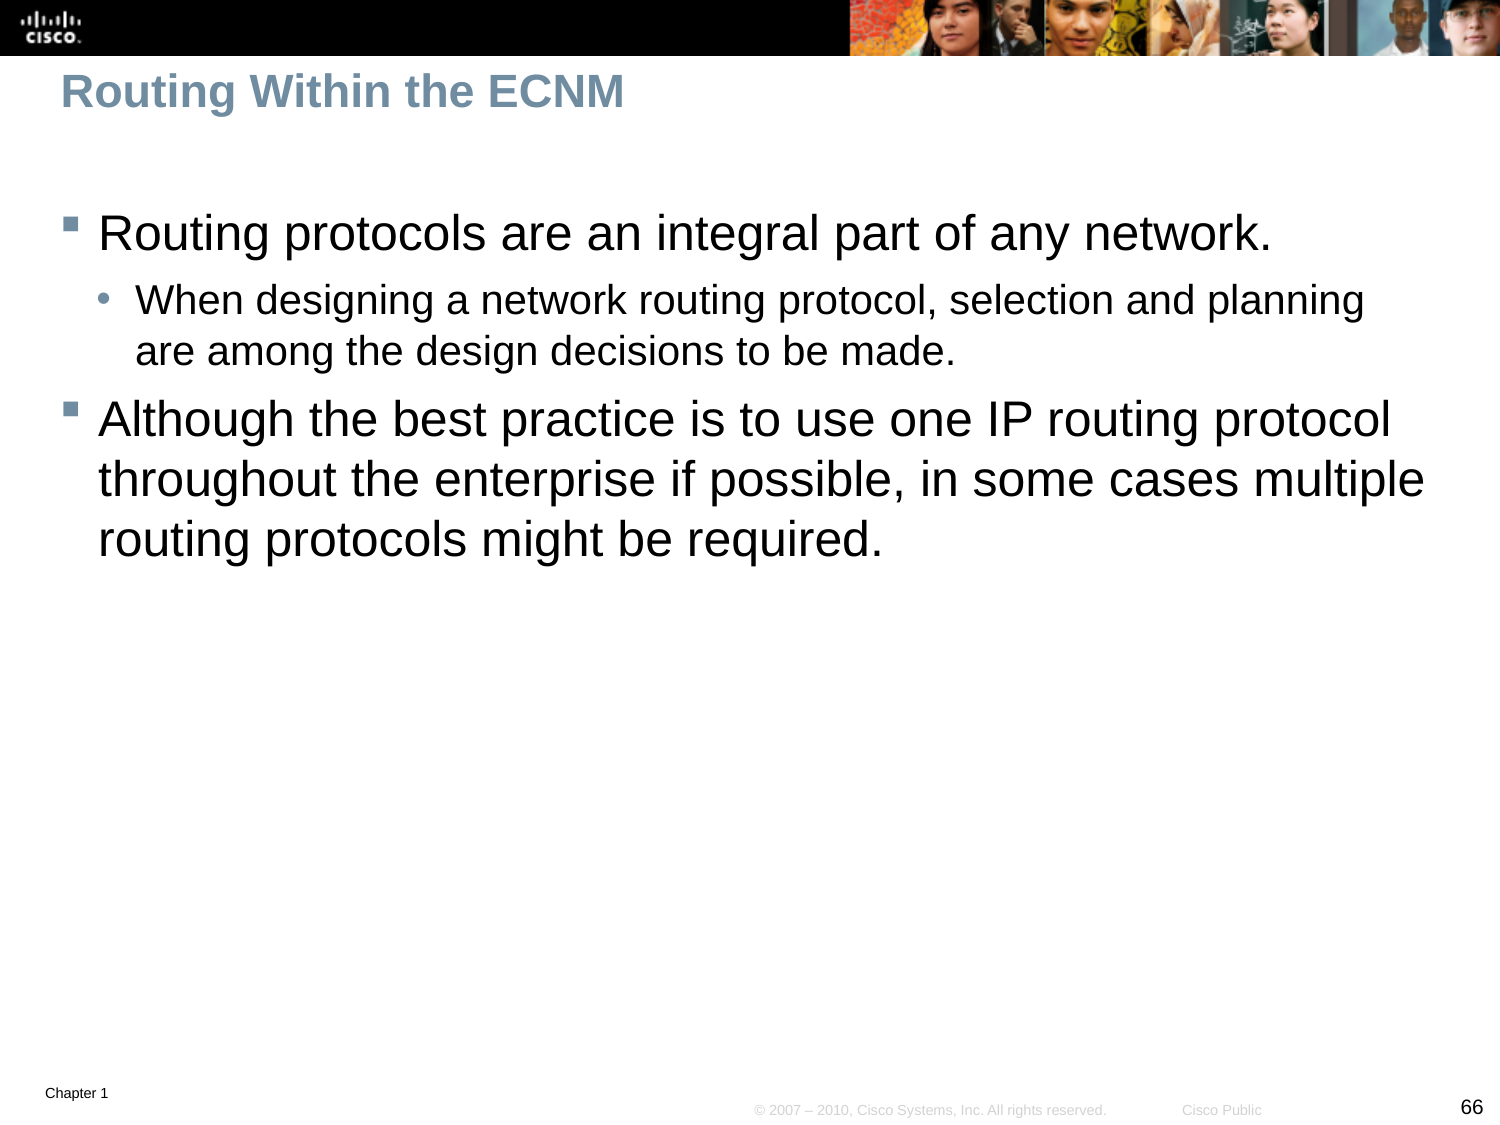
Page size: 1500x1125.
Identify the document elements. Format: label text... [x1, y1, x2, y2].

picture [0, 0, 1500, 56]
title Routing Within the ECNM [45, 59, 1444, 182]
list Routing protocols are an integral part of any network. When designing a network routing protocol, selection and planning are among the design decisions to be made. Although the best practice is to use one IP routing protocol throughout the enterprise if possible, in some cases multiple routing protocols might be required. [45, 193, 1444, 1037]
